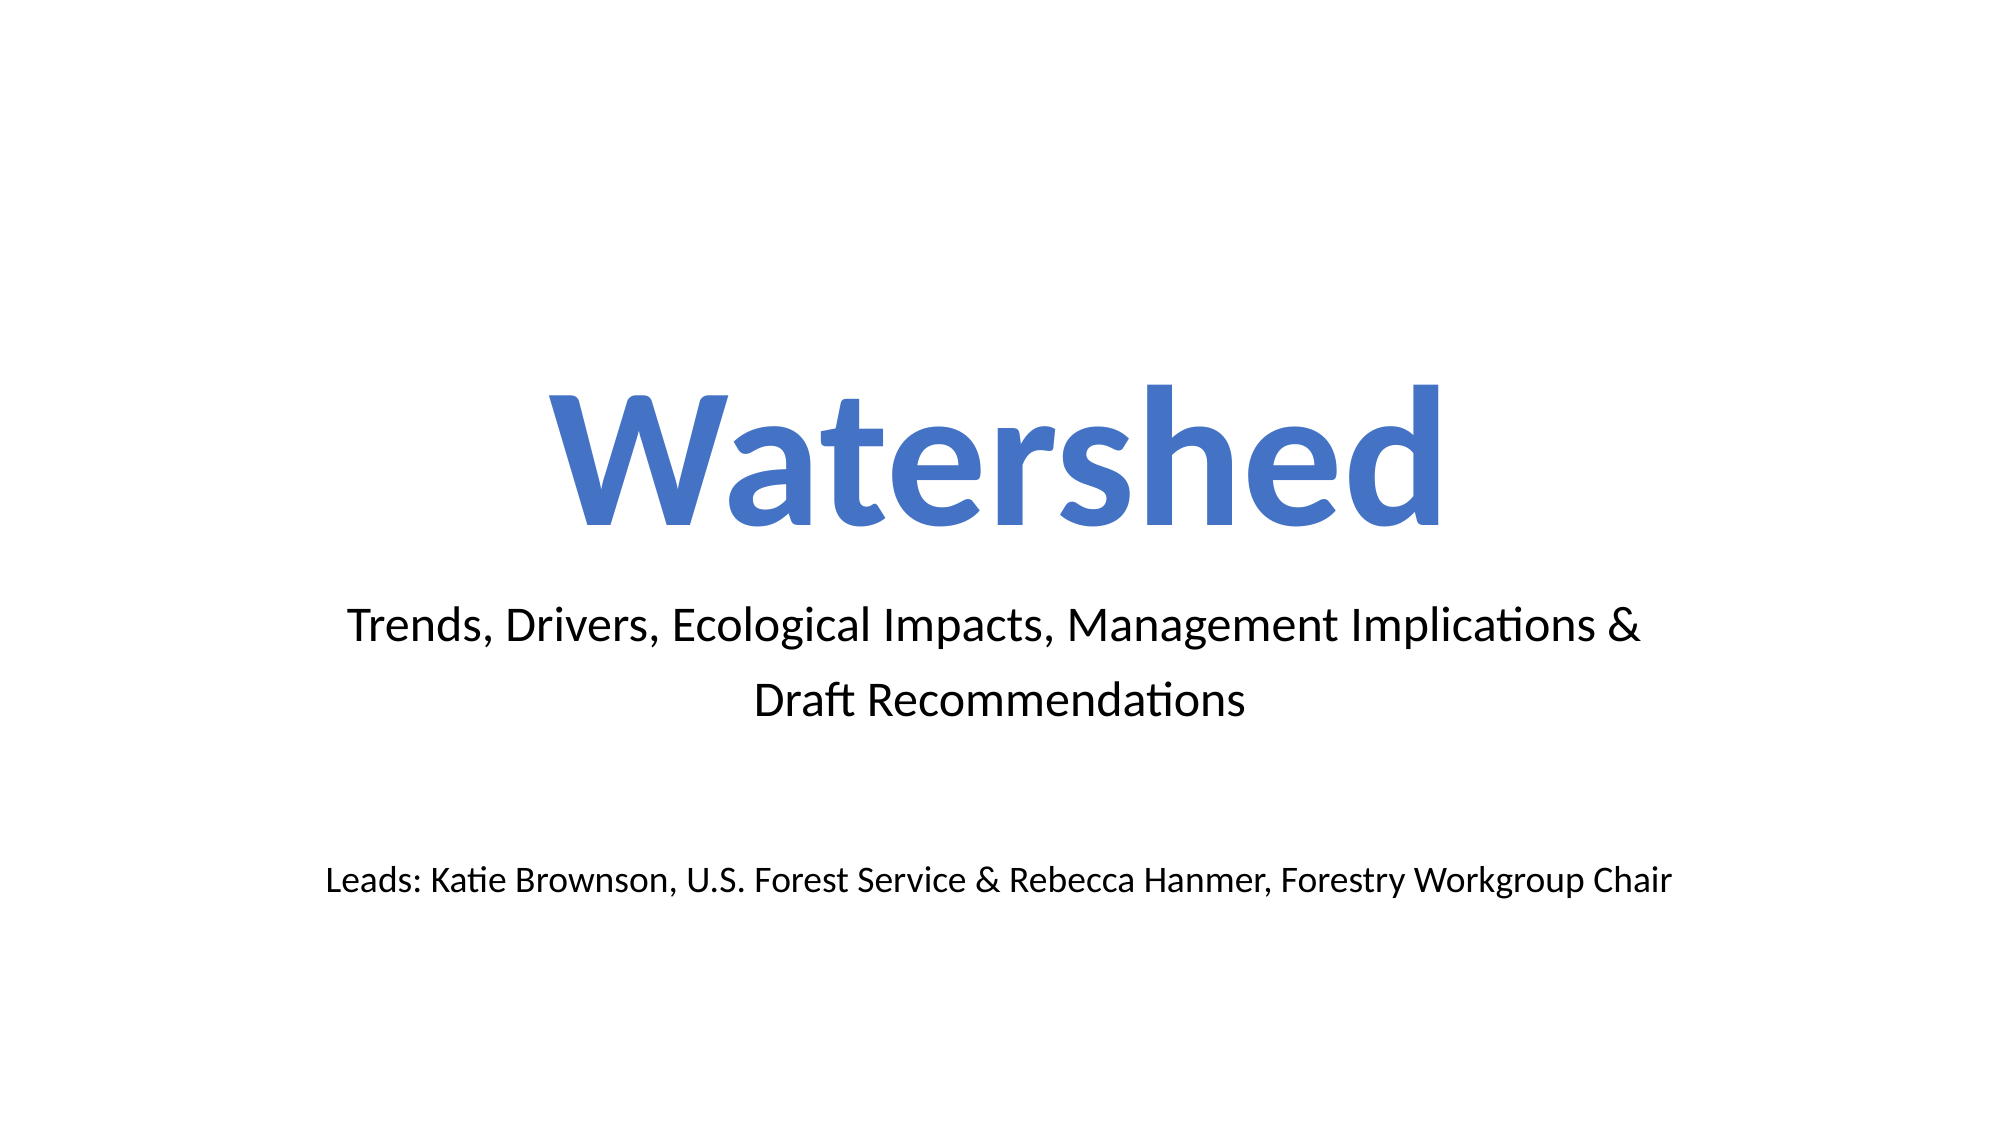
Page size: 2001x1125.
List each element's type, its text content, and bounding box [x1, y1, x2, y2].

text_box Leads: Katie Brownson, U.S. Forest Service & Rebecca Hanmer, Forestry Workgroup Chair [184, 847, 1816, 908]
subtitle Trends, Drivers, Ecological Impacts, Management Implications & Draft Recommendations [249, 590, 1750, 847]
title Watershed [249, 184, 1750, 576]
